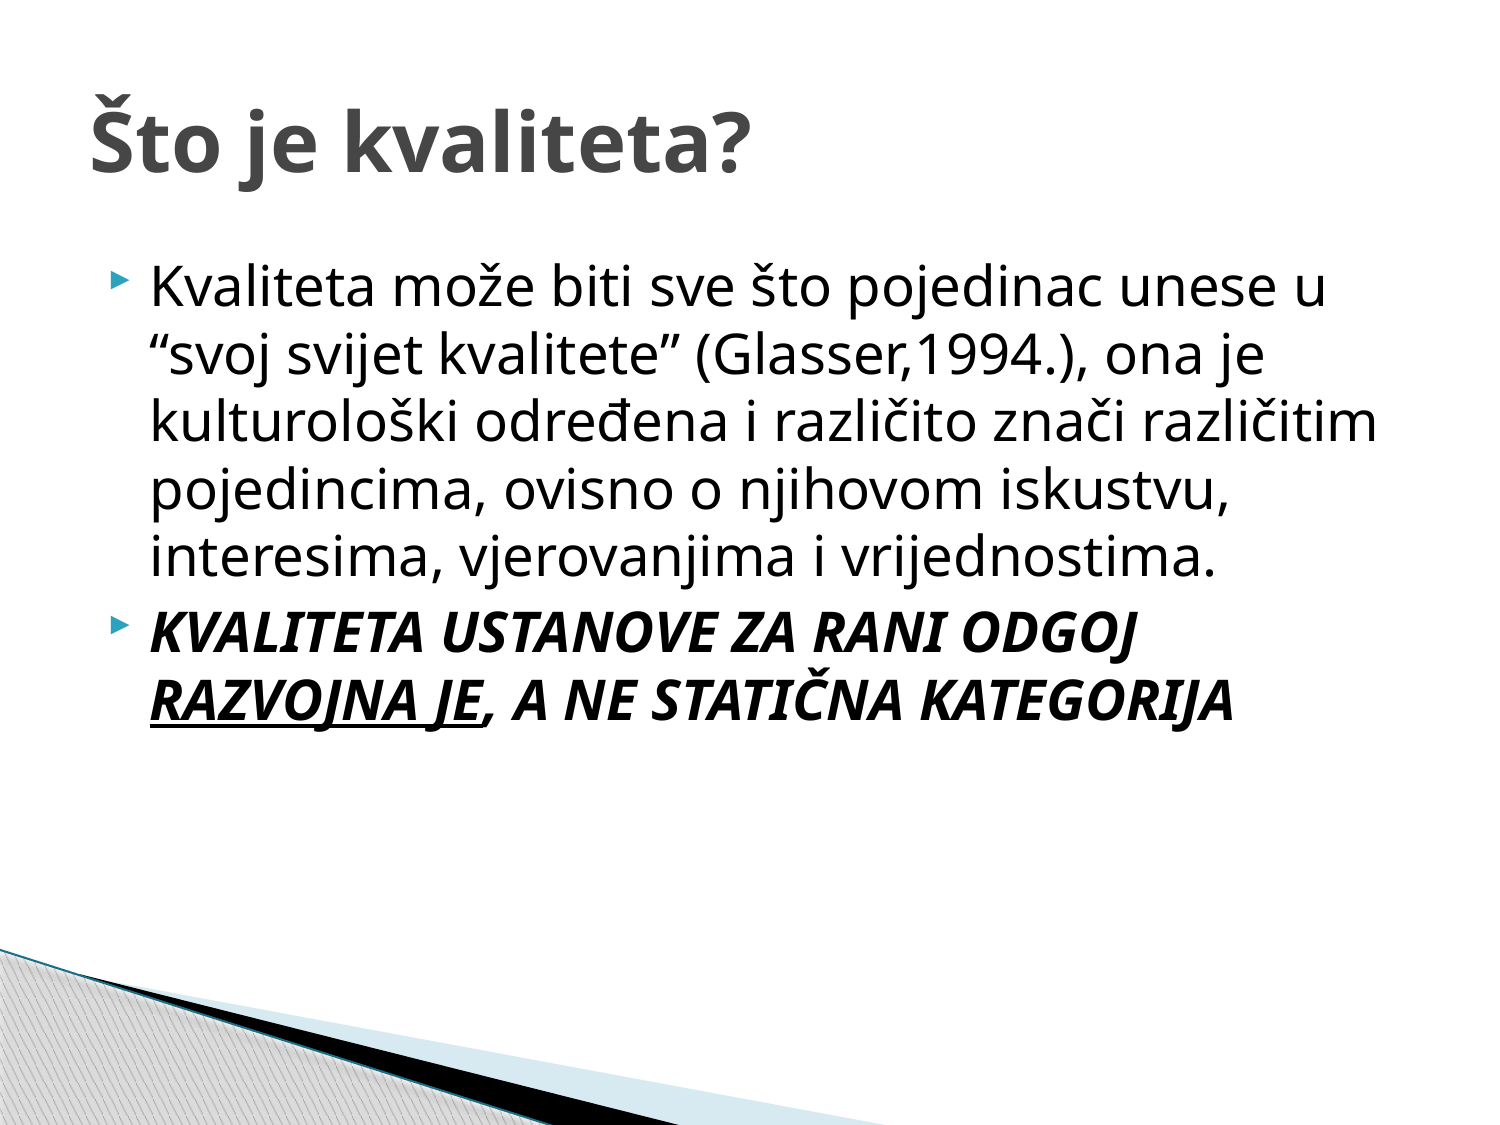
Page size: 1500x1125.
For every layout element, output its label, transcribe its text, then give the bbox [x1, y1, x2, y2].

title Što je kvaliteta? [75, 45, 1425, 233]
list Kvaliteta može biti sve što pojedinac unese u “svoj svijet kvalitete” (Glasser,1994.), ona je kulturološki određena i različito znači različitim pojedincima, ovisno o njihovom iskustvu, interesima, vjerovanjima i vrijednostima. KVALITETA USTANOVE ZA RANI ODGOJ RAZVOJNA JE, A NE STATIČNA KATEGORIJA [75, 243, 1425, 986]
